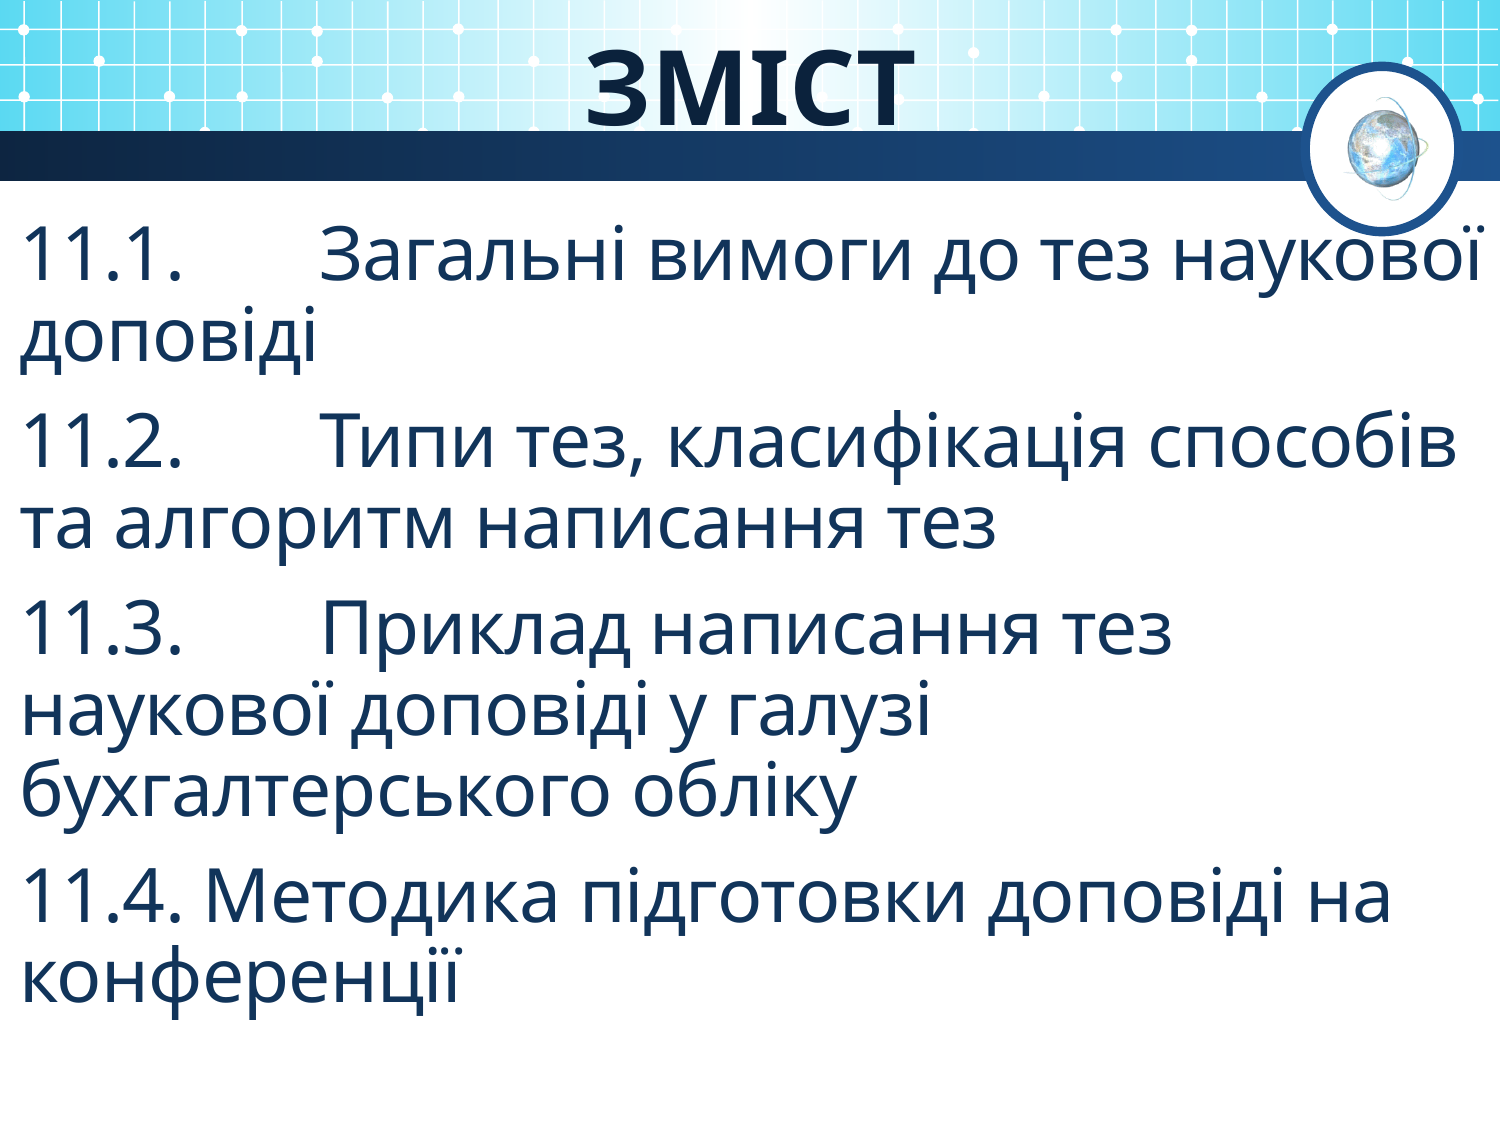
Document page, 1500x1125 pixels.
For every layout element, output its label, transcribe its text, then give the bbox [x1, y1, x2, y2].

title ЗМІСТ [64, 37, 1436, 130]
list 11.1. Загальні вимоги до тез наукової доповіді 11.2. Типи тез, класифікація способів та алгоритм написання тез 11.3. Приклад написання тез наукової доповіді у галузі бухгалтерського обліку 11.4. Методика підготовки доповіді на конференції [4, 208, 1500, 1106]
picture [1310, 99, 1454, 208]
